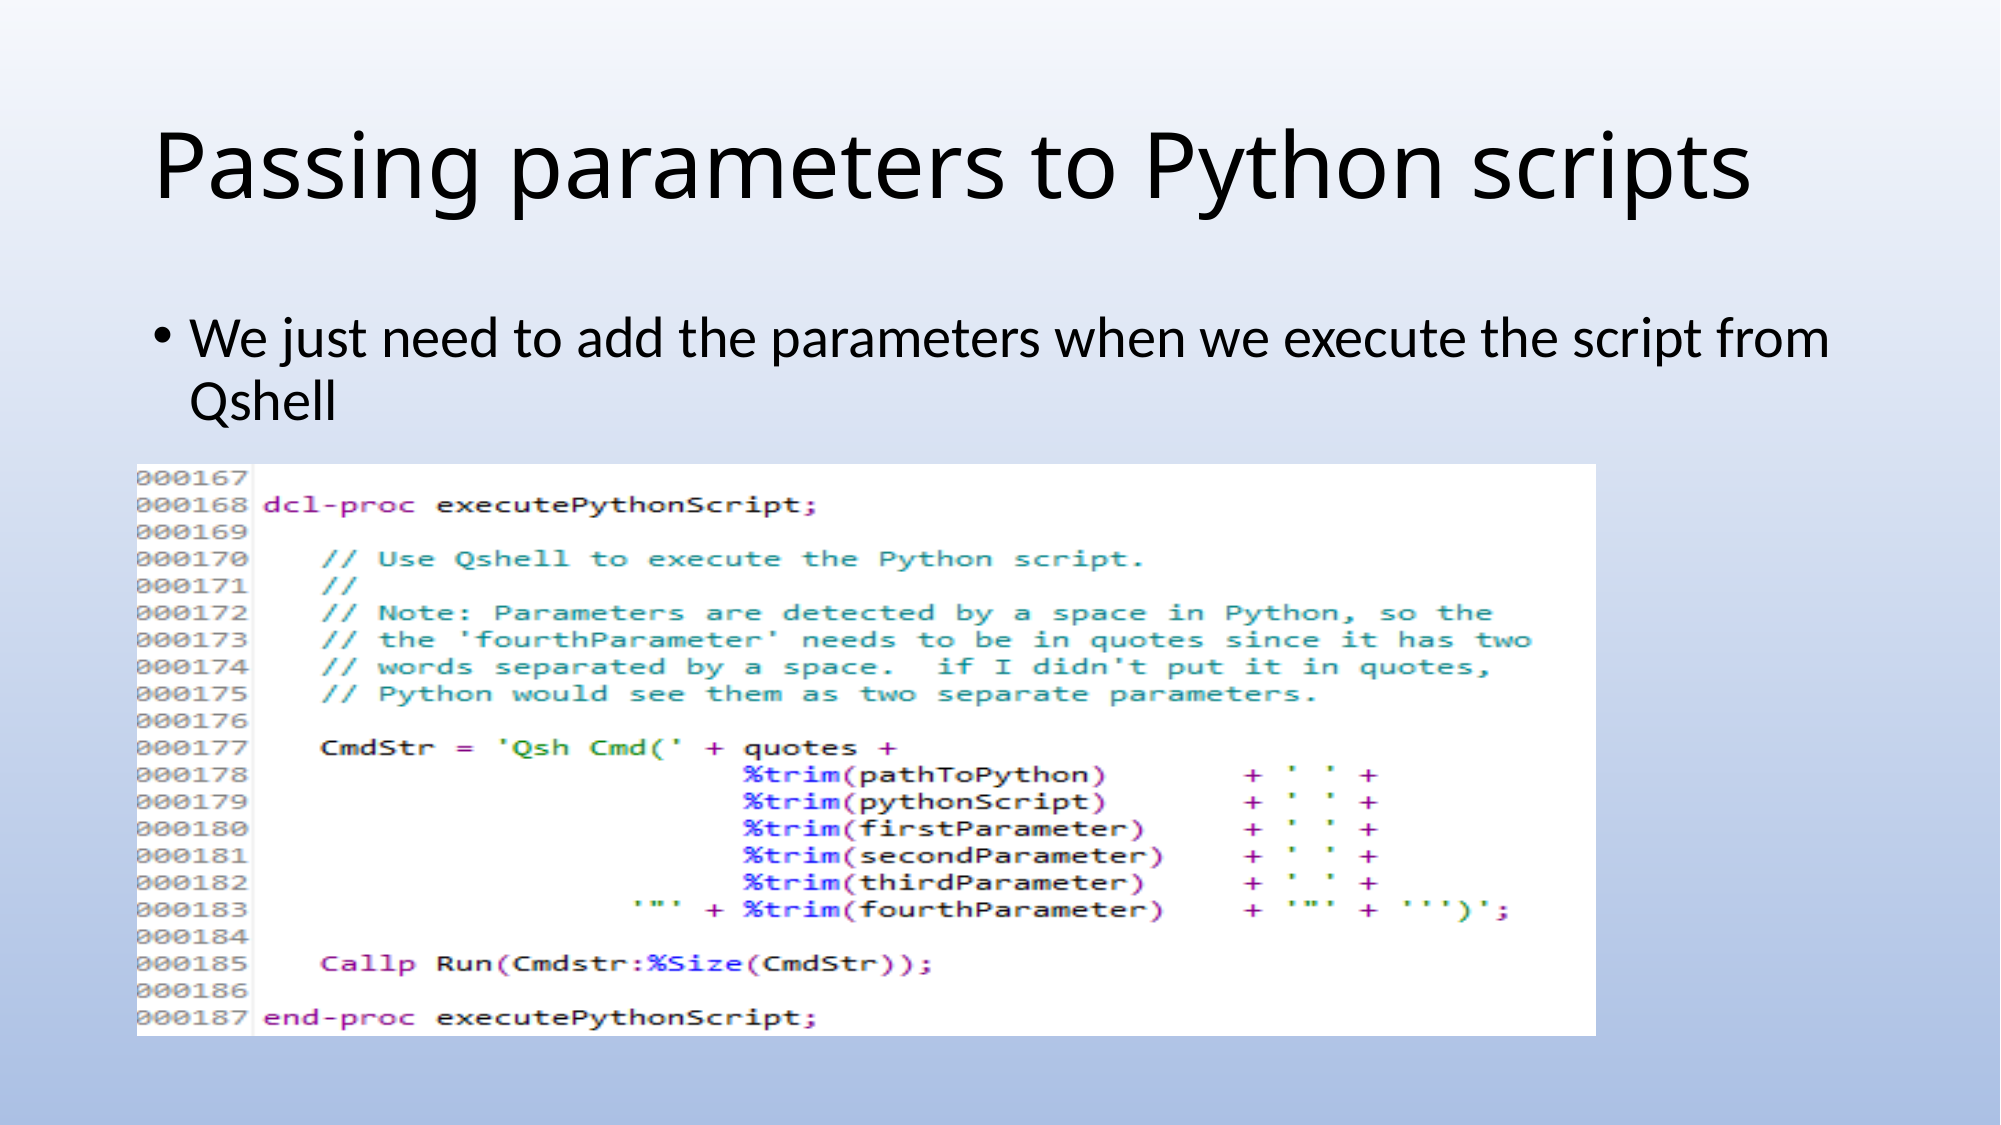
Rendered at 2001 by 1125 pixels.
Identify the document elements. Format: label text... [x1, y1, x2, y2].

list We just need to add the parameters when we execute the script from Qshell [137, 299, 1863, 1014]
title Passing parameters to Python scripts [137, 59, 1863, 278]
picture [137, 464, 1596, 1036]
